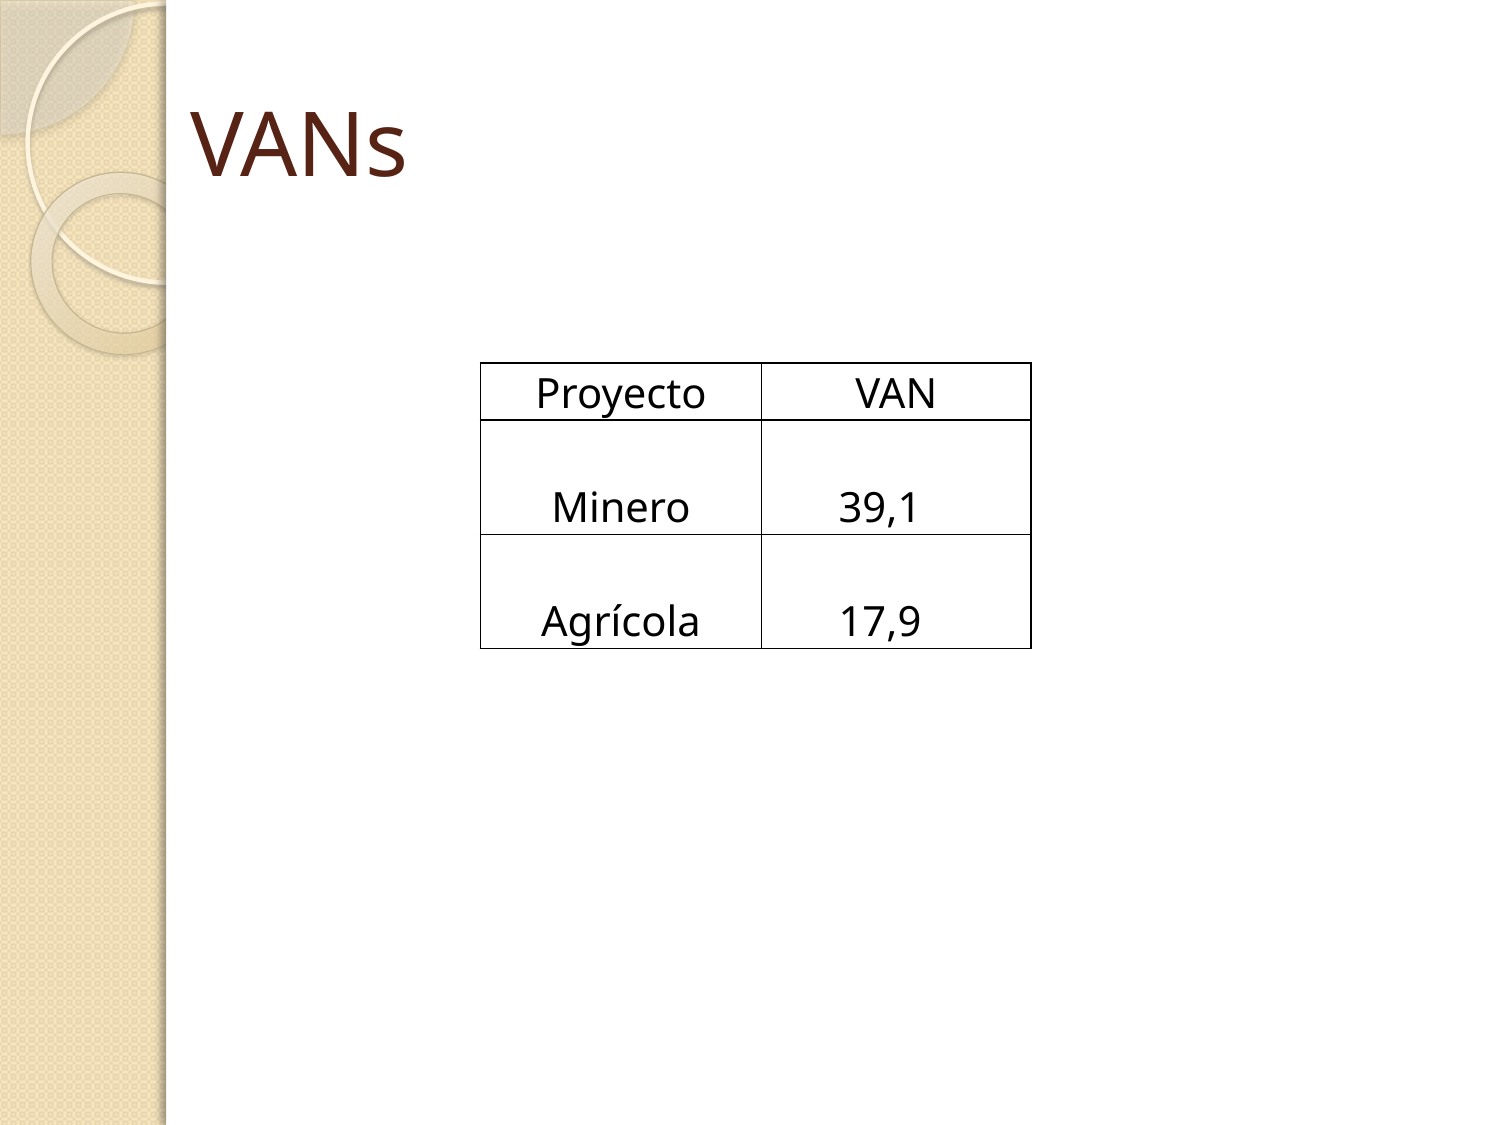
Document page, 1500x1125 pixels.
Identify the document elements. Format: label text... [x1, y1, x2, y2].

table_cell 17,9 [762, 535, 1030, 648]
table_cell 39,1 [762, 421, 1030, 534]
table_header Proyecto [481, 364, 761, 419]
table_cell Agrícola [481, 535, 761, 648]
table_cell Minero [481, 421, 761, 534]
title VANs [175, 46, 1406, 235]
table_header VAN [762, 364, 1030, 419]
